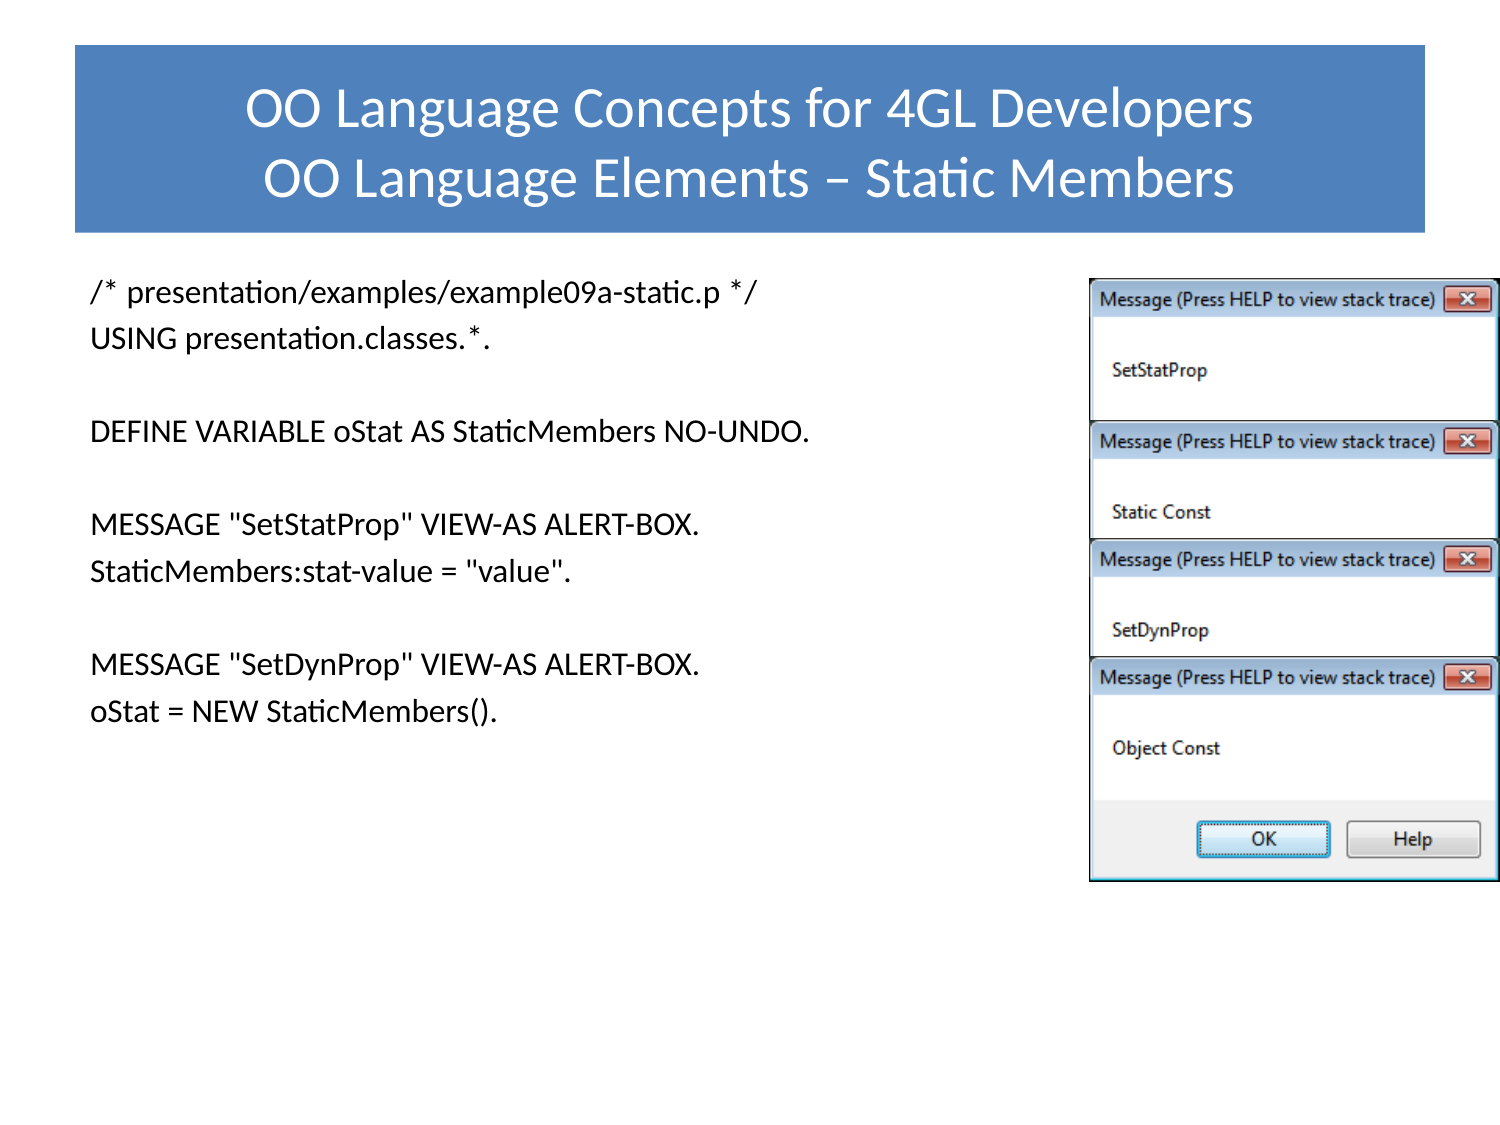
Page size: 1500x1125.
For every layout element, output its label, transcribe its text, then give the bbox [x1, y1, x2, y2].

list /* presentation/examples/example09a-static.p */ USING presentation.classes.*. DEFINE VARIABLE oStat AS StaticMembers NO-UNDO. MESSAGE "SetStatProp" VIEW-AS ALERT-BOX. StaticMembers:stat-value = "value". MESSAGE "SetDynProp" VIEW-AS ALERT-BOX. oStat = NEW StaticMembers(). [75, 262, 1425, 1005]
picture [1088, 278, 1500, 883]
title OO Language Concepts for 4GL Developers OO Language Elements – Static Members [75, 45, 1425, 233]
